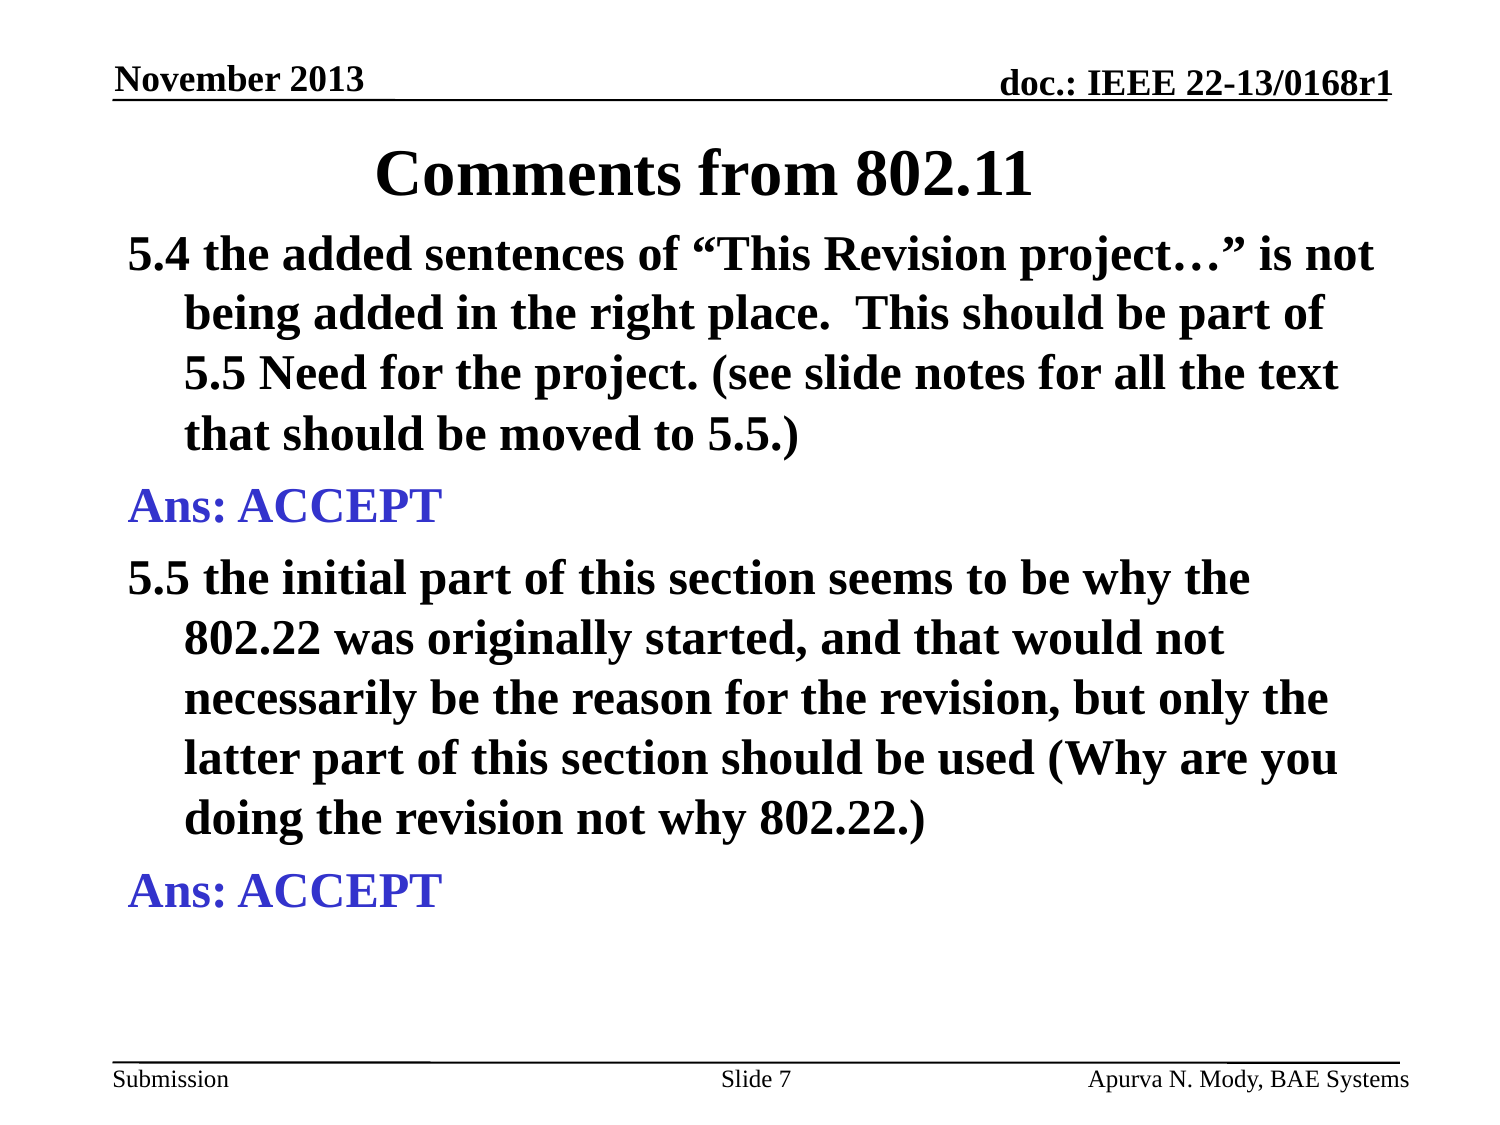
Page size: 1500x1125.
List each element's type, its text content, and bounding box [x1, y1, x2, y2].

slide_number Slide 7 [712, 1061, 800, 1123]
footer Apurva N. Mody, BAE Systems [887, 1062, 1411, 1093]
title Comments from 802.11 [112, 112, 1388, 212]
list 5.4 the added sentences of “This Revision project…” is not being added in the right place. This should be part of 5.5 Need for the project. (see slide notes for all the text that should be moved to 5.5.) Ans: ACCEPT 5.5 the initial part of this section seems to be why the 802.22 was originally started, and that would not necessarily be the reason for the revision, but only the latter part of this section should be used (Why are you doing the revision not why 802.22.) Ans: ACCEPT [112, 212, 1401, 1051]
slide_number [114, 54, 423, 100]
